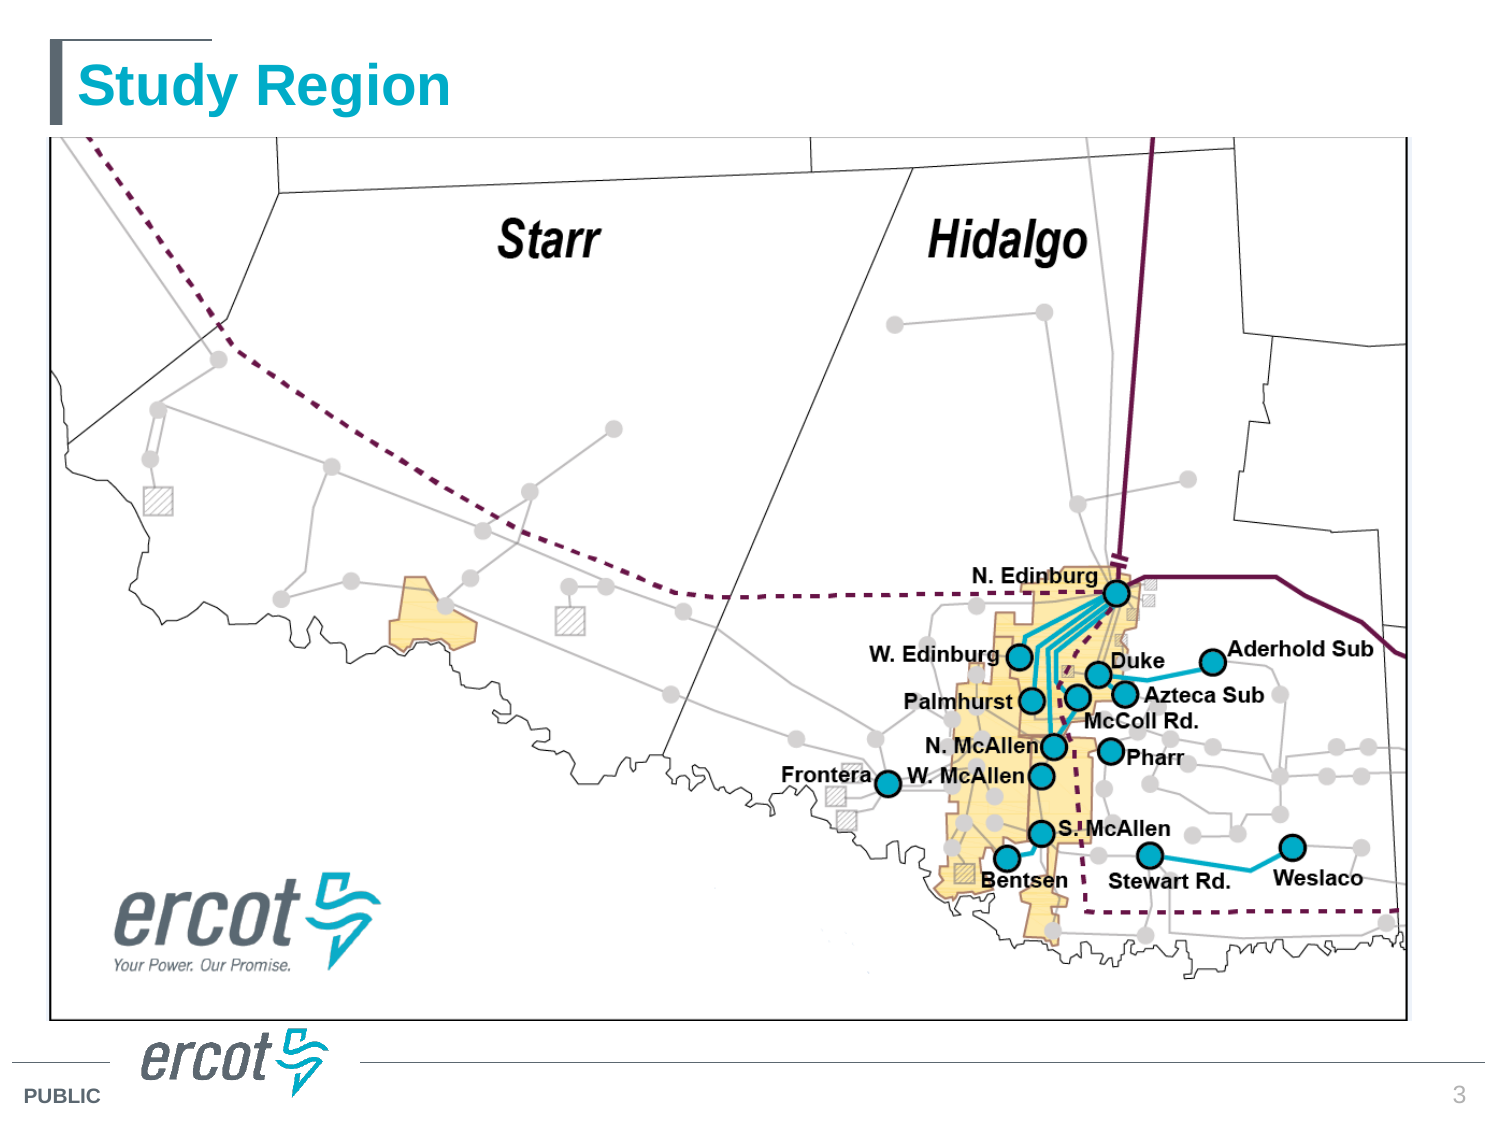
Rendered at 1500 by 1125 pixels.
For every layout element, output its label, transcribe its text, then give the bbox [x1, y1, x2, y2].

slide_number 3 [1437, 1076, 1475, 1112]
picture [46, 137, 1412, 1021]
title Study Region [62, 39, 1450, 228]
picture [137, 1024, 332, 1100]
